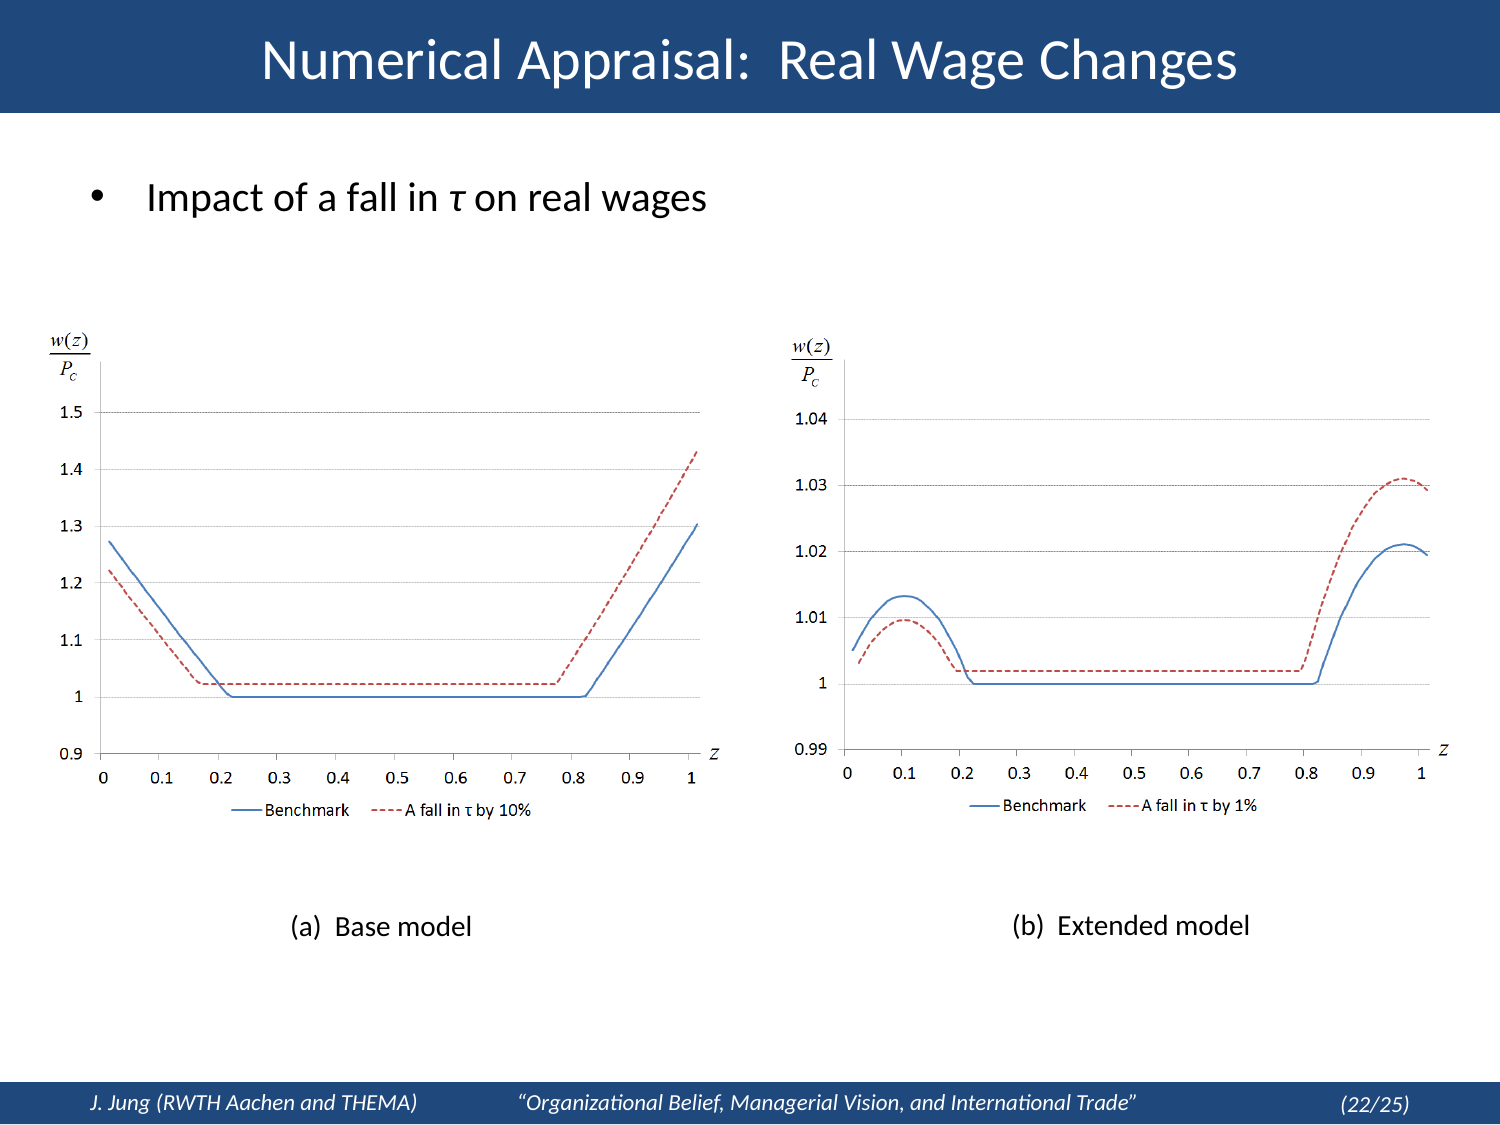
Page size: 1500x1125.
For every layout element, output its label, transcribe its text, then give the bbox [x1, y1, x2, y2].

list Impact of a fall in τ on real wages [75, 162, 1425, 1038]
text_box (a) Base model [62, 899, 700, 950]
picture [776, 324, 1463, 851]
text_box (b) Extended model [812, 898, 1450, 949]
slide_number (22/25) [1074, 1082, 1425, 1125]
title Numerical Appraisal: Real Wage Changes [0, 0, 1500, 113]
footer J. Jung (RWTH Aachen and THEMA) “Organizational Belief, Managerial Vision, and International Trade” [75, 1076, 1200, 1125]
picture [37, 319, 735, 851]
